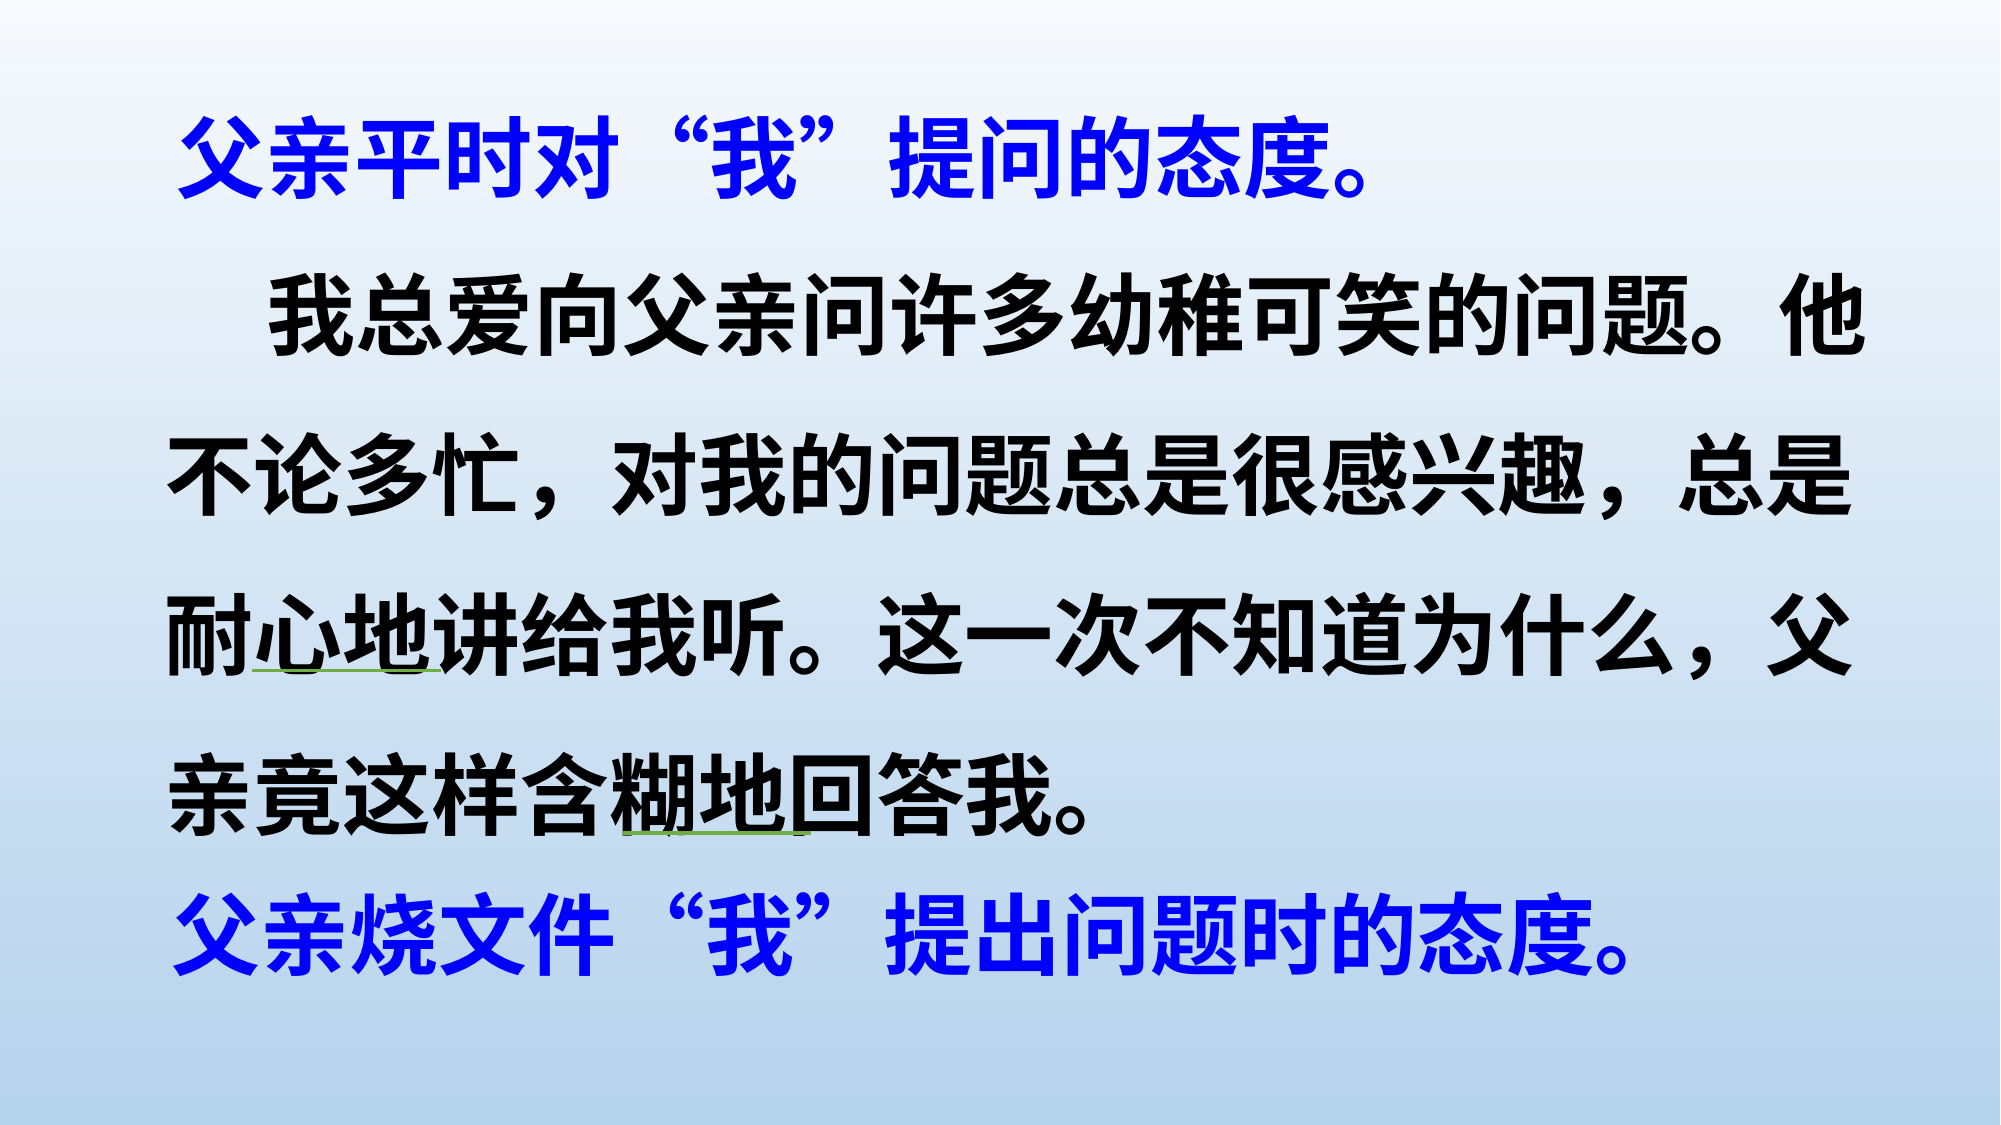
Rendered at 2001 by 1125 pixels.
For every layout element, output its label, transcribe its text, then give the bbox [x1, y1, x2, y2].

text_box 父亲平时对“我”提问的态度。 [161, 74, 1839, 217]
text_box 我总爱向父亲问许多幼稚可笑的问题。他不论多忙，对我的问题总是很感兴趣，总是耐心地讲给我听。这一次不知道为什么，父亲竟这样含糊地回答我。 [149, 199, 1930, 854]
text_box 父亲烧文件“我”提出问题时的态度。 [156, 851, 1835, 994]
